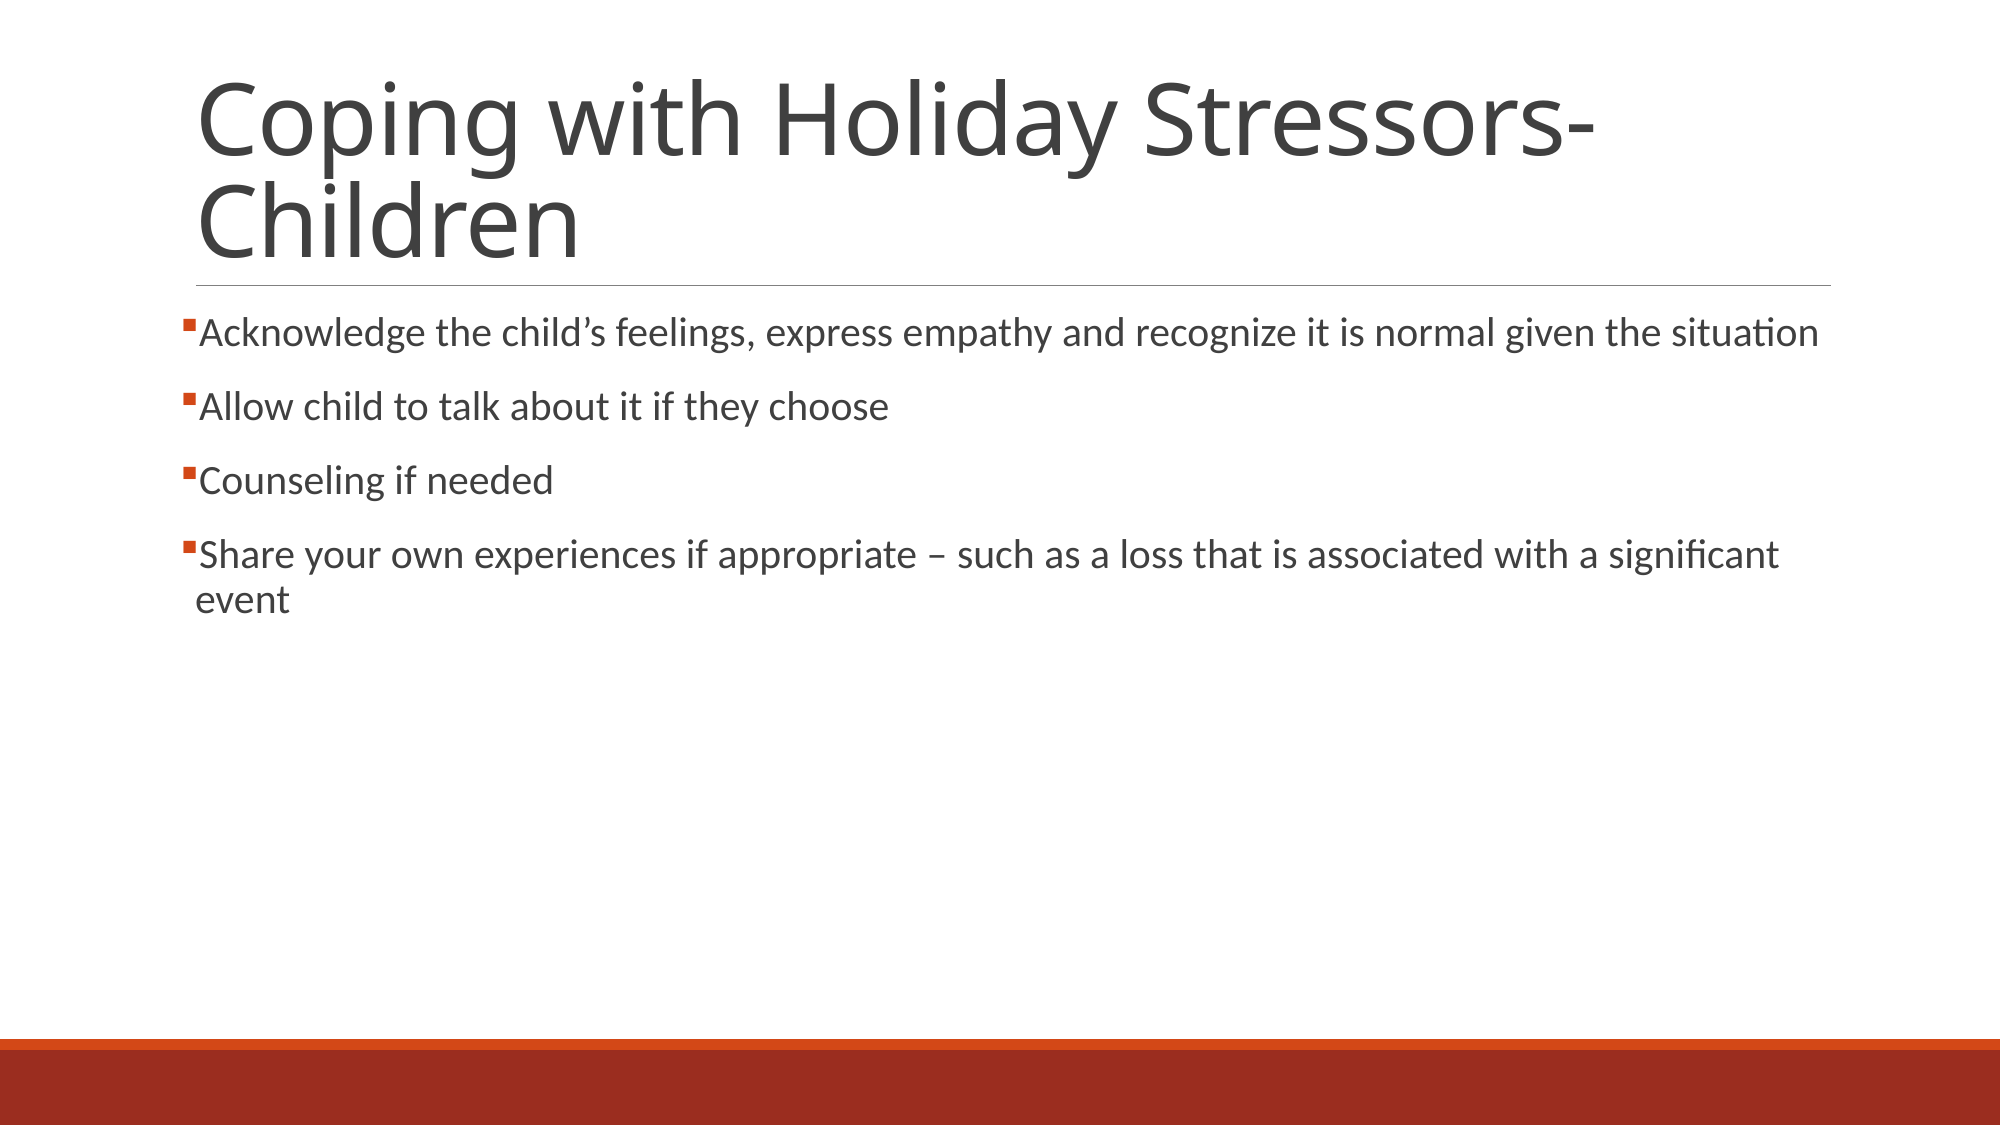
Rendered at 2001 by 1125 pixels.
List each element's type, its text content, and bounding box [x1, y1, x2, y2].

list Acknowledge the child’s feelings, express empathy and recognize it is normal given the situation Allow child to talk about it if they choose Counseling if needed Share your own experiences if appropriate – such as a loss that is associated with a significant event [180, 302, 1830, 963]
title Coping with Holiday Stressors- Children [180, 47, 1830, 285]
